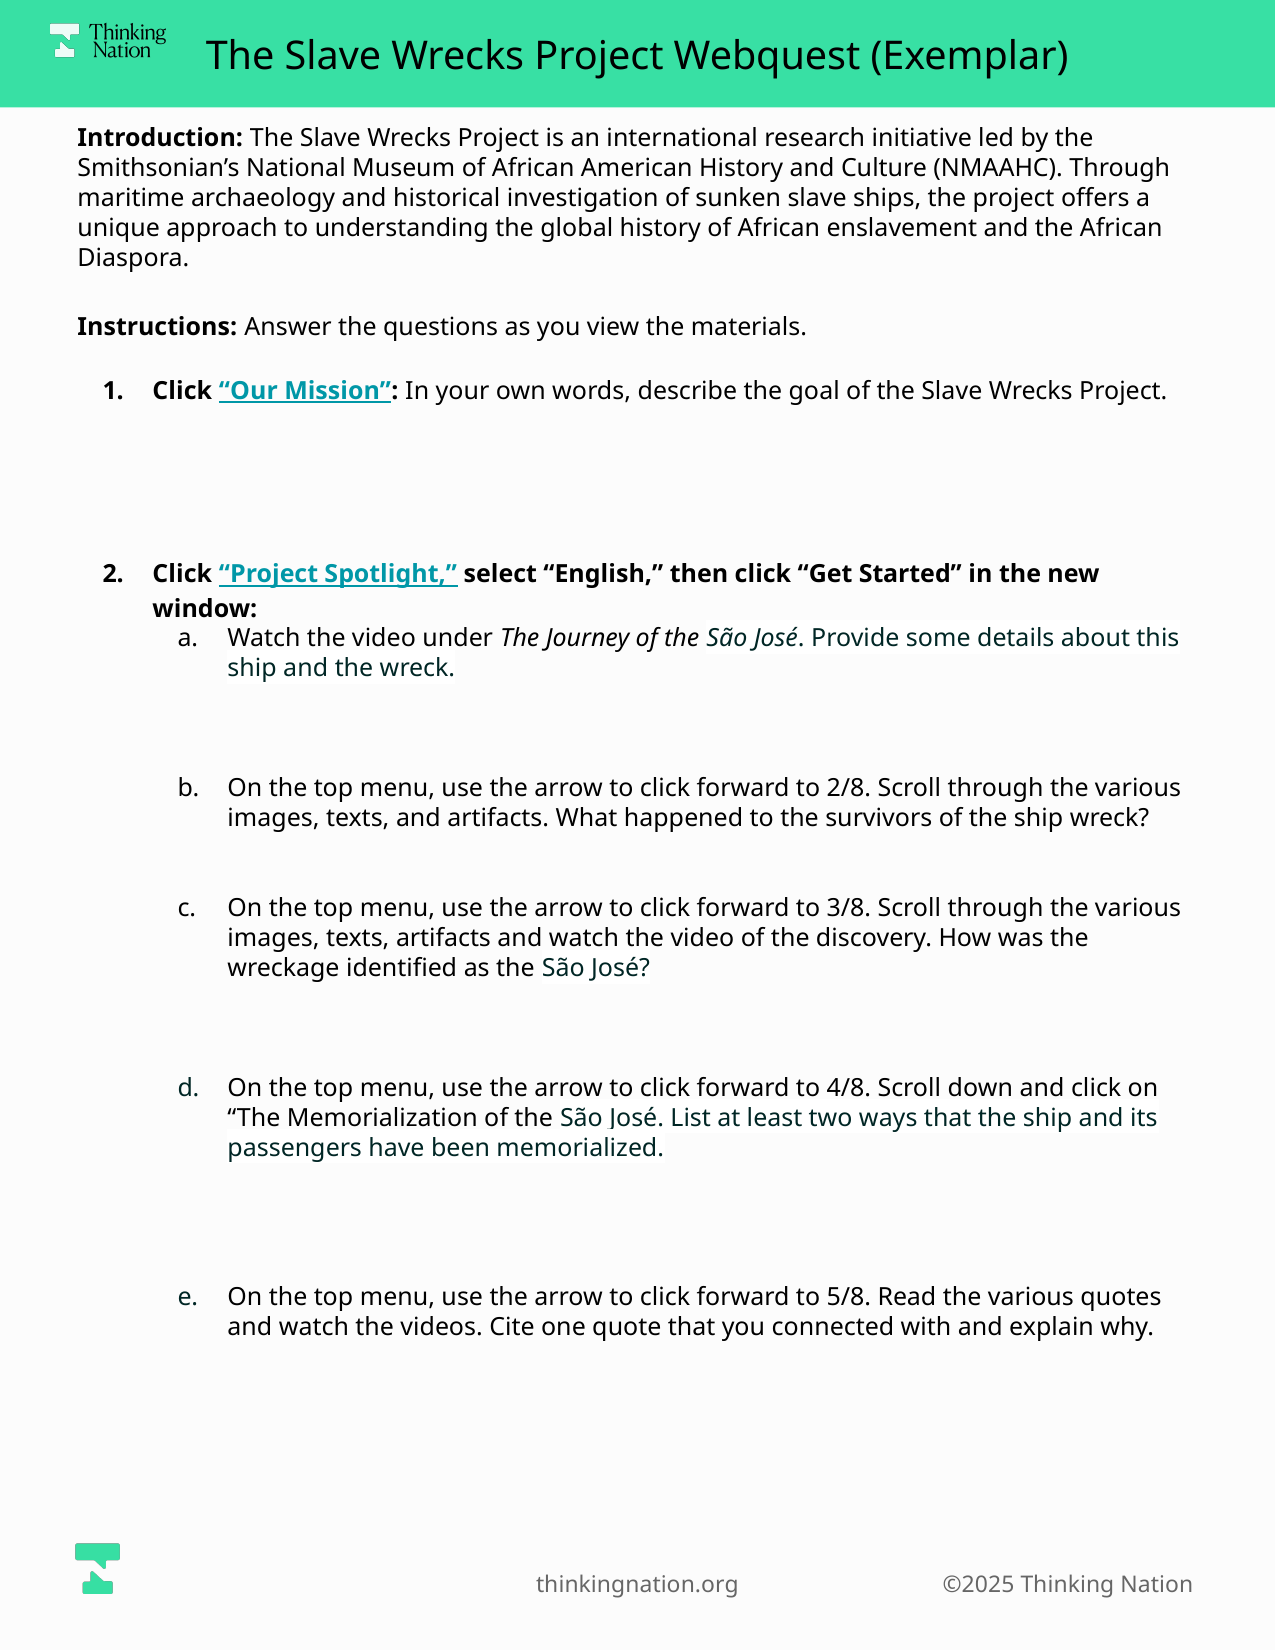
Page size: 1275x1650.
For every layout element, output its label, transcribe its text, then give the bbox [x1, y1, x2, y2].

text_box thinkingnation.org [486, 1553, 789, 1605]
text_box The Slave Wrecks Project Webquest (Exemplar) [0, 0, 1275, 108]
text_box ©2025 Thinking Nation [907, 1553, 1210, 1605]
picture [36, 12, 170, 68]
text_box Introduction: The Slave Wrecks Project is an international research initiative led by the Smithsonian’s National Museum of African American History and Culture (NMAAHC). Through maritime archaeology and historical investigation of sunken slave ships, the project offers a unique approach to understanding the global history of African enslavement and the African Diaspora. Instructions: Answer the questions as you view the materials. Click “Our Mission”: In your own words, describe the goal of the Slave Wrecks Project. Click “Project Spotlight,” select “English,” then click “Get Started” in the new window: Watch the video under The Journey of the São José. Provide some details about this ship and the wreck. On the top menu, use the arrow to click forward to 2/8. Scroll through the various images, texts, and artifacts. What happened to the survivors of the ship wreck? On the top menu, use the arrow to click forward to 3/8. Scroll through the various images, texts, artifacts and watch the video of the discovery. How was the wreckage identified as the São José? On the top menu, use the arrow to click forward to 4/8. Scroll down and click on “The Memorialization of the São José. List at least two ways that the ship and its passengers have been memorialized. On the top menu, use the arrow to click forward to 5/8. Read the various quotes and watch the videos. Cite one quote that you connected with and explain why. [62, 106, 1218, 1386]
picture [62, 1533, 133, 1604]
